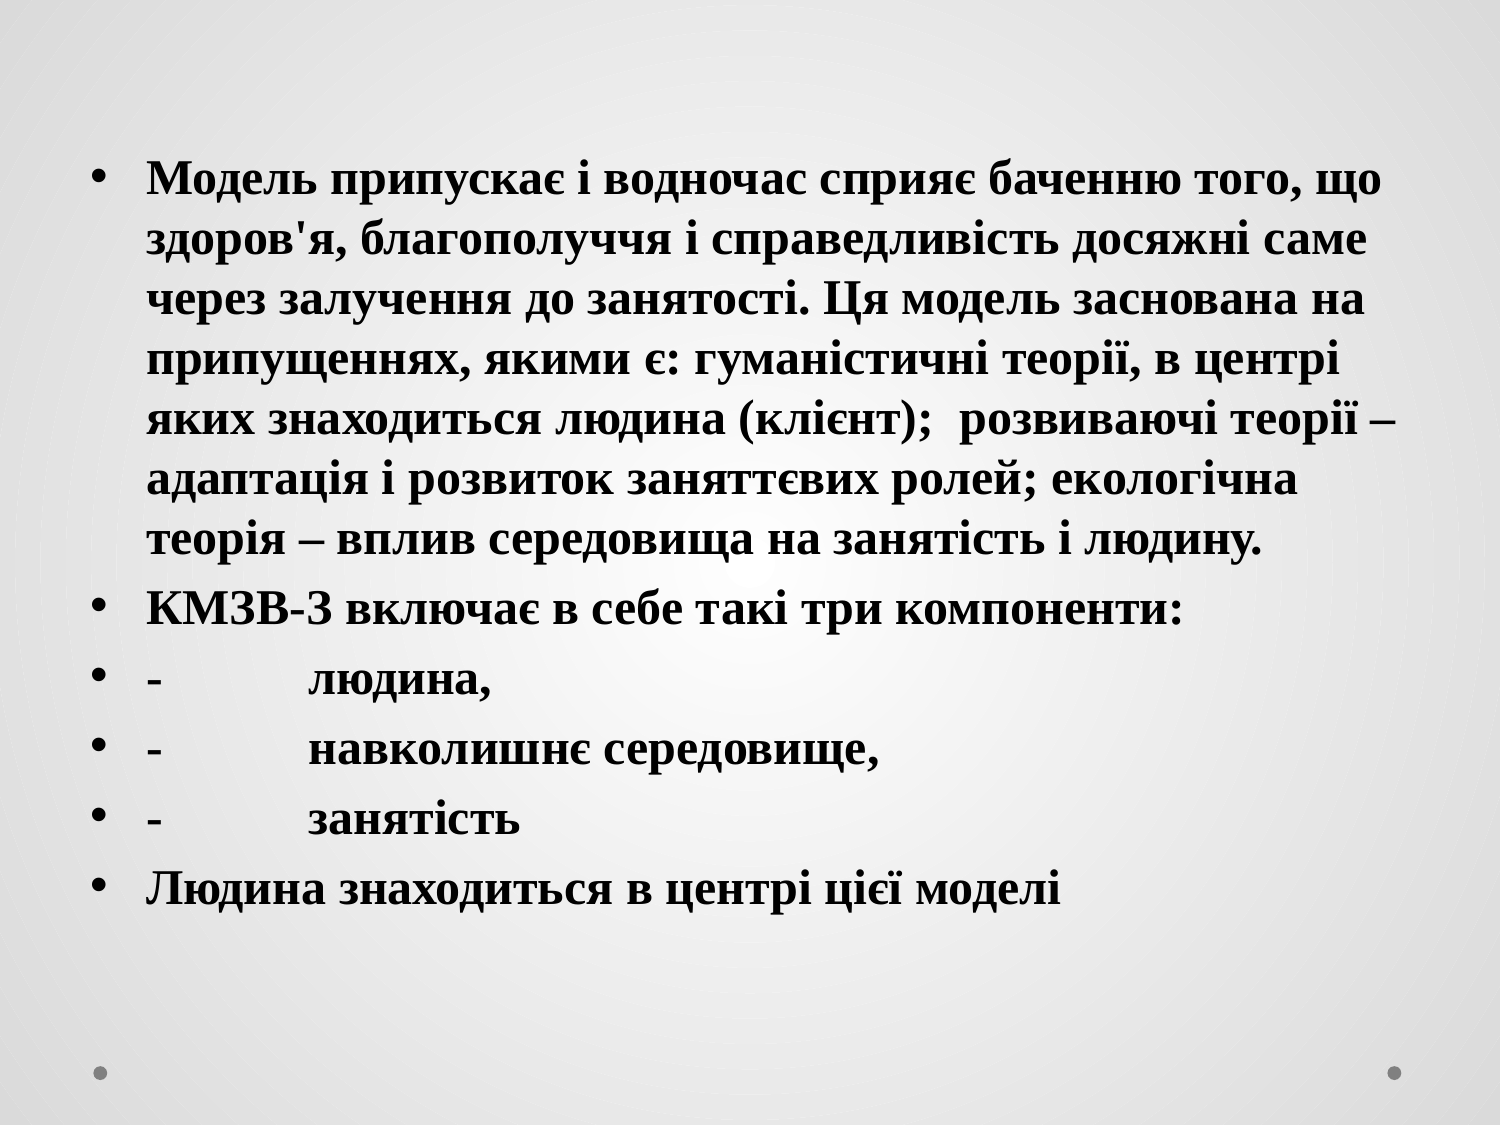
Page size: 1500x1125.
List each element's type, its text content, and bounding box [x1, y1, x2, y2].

list Модель припускає і водночас сприяє баченню того, що здоров'я, благополуччя і справедливість досяжні саме через залучення до занятості. Ця модель заснована на припущеннях, якими є: гуманістичні теорії, в центрі яких знаходиться людина (клієнт); розвиваючі теорії – адаптація і розвиток заняттєвих ролей; екологічна теорія – вплив середовища на занятість і людину. КМЗВ-З включає в себе такі три компоненти: - людина, - навколишнє середовище, - занятість Людина знаходиться в центрі цієї моделі [75, 137, 1425, 1005]
